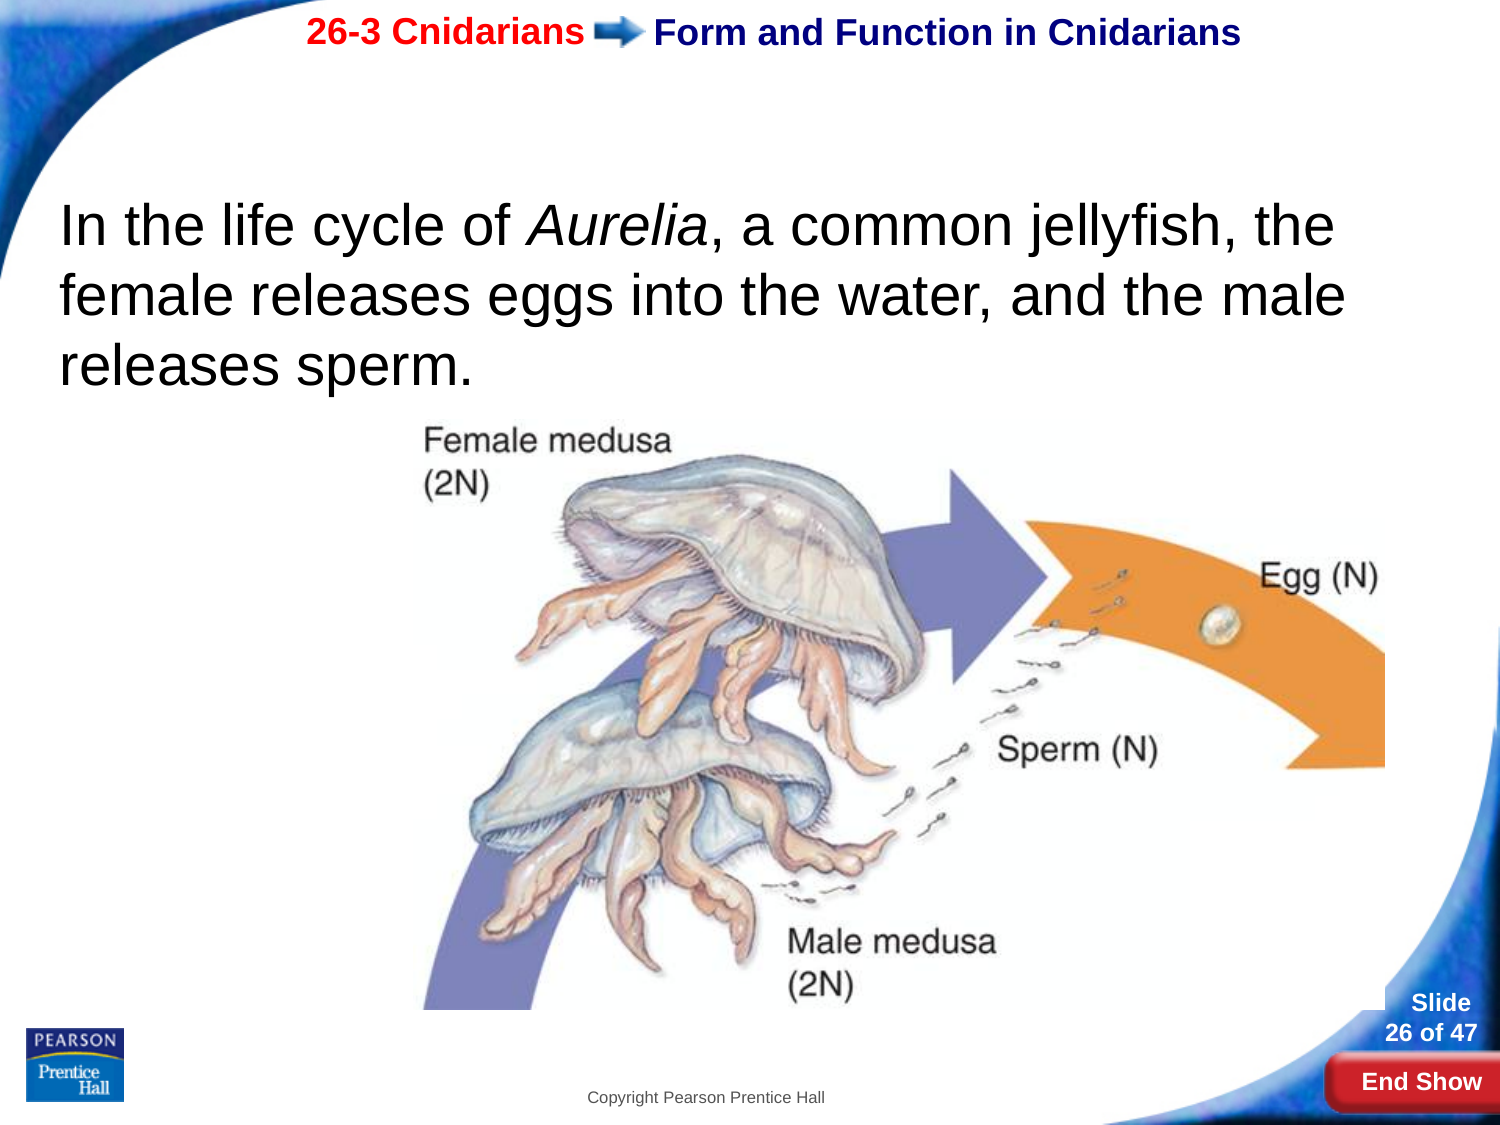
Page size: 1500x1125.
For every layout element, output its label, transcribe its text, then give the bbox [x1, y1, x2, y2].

picture [0, 0, 1500, 1125]
title Form and Function in Cnidarians [638, 0, 1308, 76]
footer Copyright Pearson Prentice Hall [468, 1078, 945, 1105]
list In the life cycle of Aurelia, a common jellyfish, the female releases eggs into the water, and the male releases sperm. [44, 179, 1463, 976]
